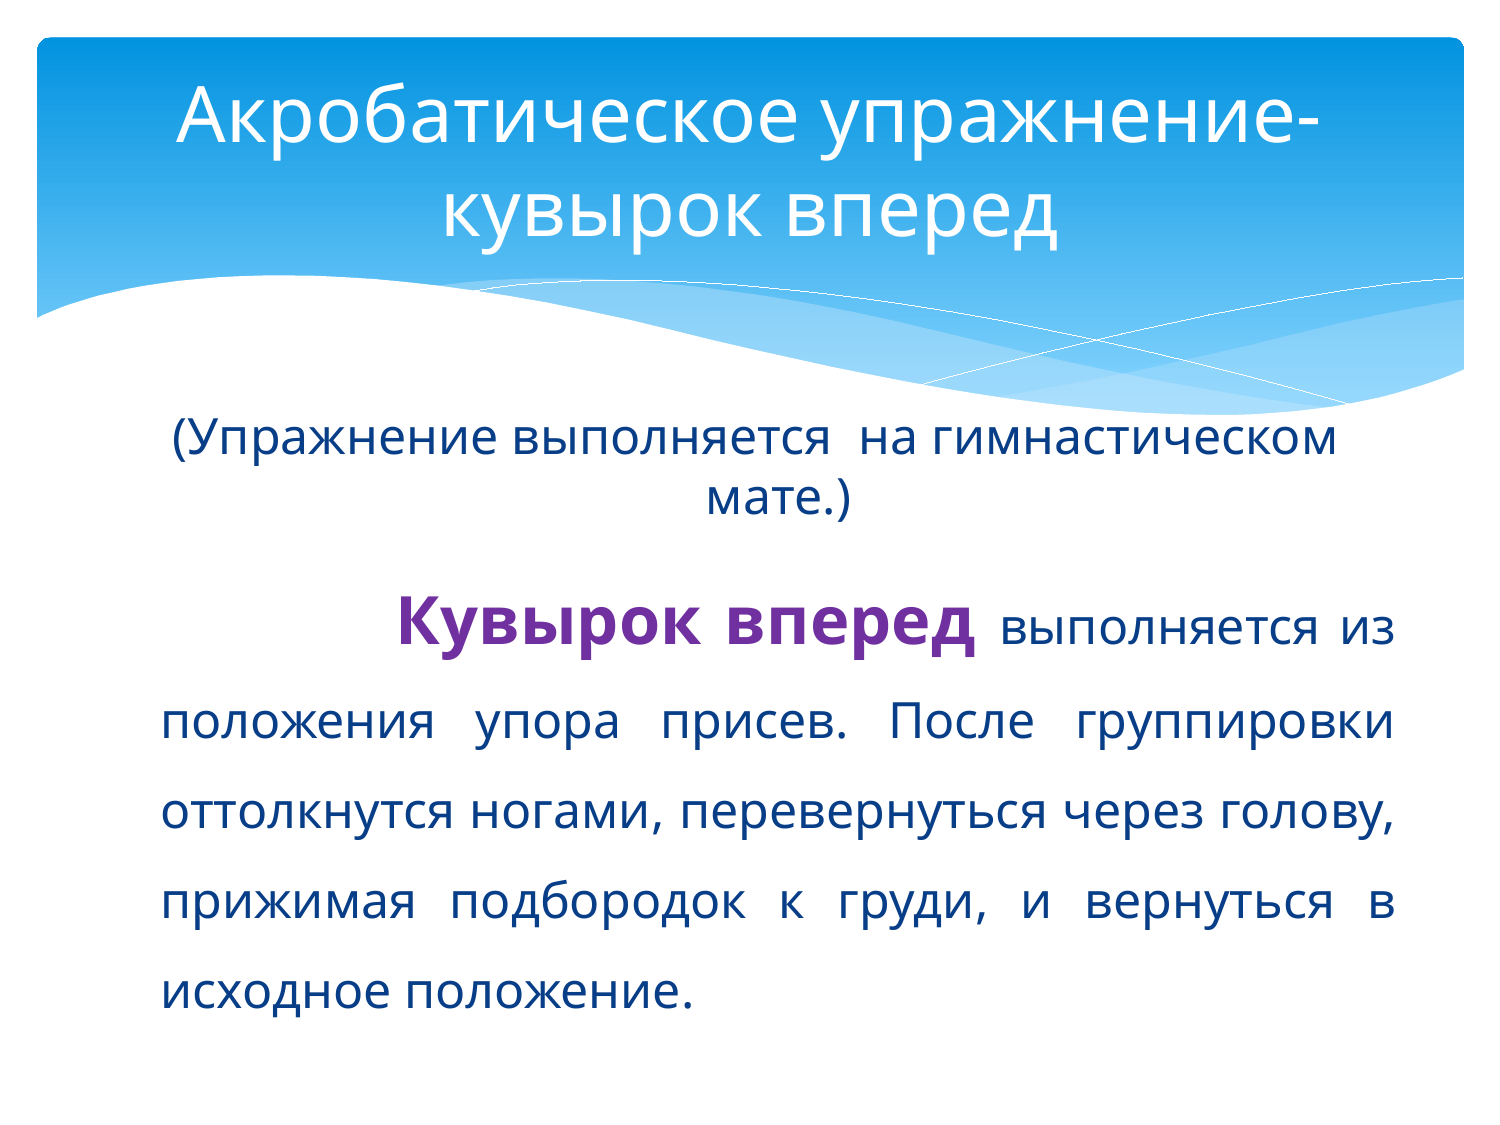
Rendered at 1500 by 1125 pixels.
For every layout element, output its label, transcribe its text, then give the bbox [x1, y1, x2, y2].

list (Упражнение выполняется на гимнастическом мате.) Кувырок вперед выполняется из положения упора присев. После группировки оттолкнутся ногами, перевернуться через голову, прижимая подбородок к груди, и вернуться в исходное положение. [100, 397, 1412, 1040]
title Акробатическое упражнение- кувырок вперед [75, 55, 1425, 261]
